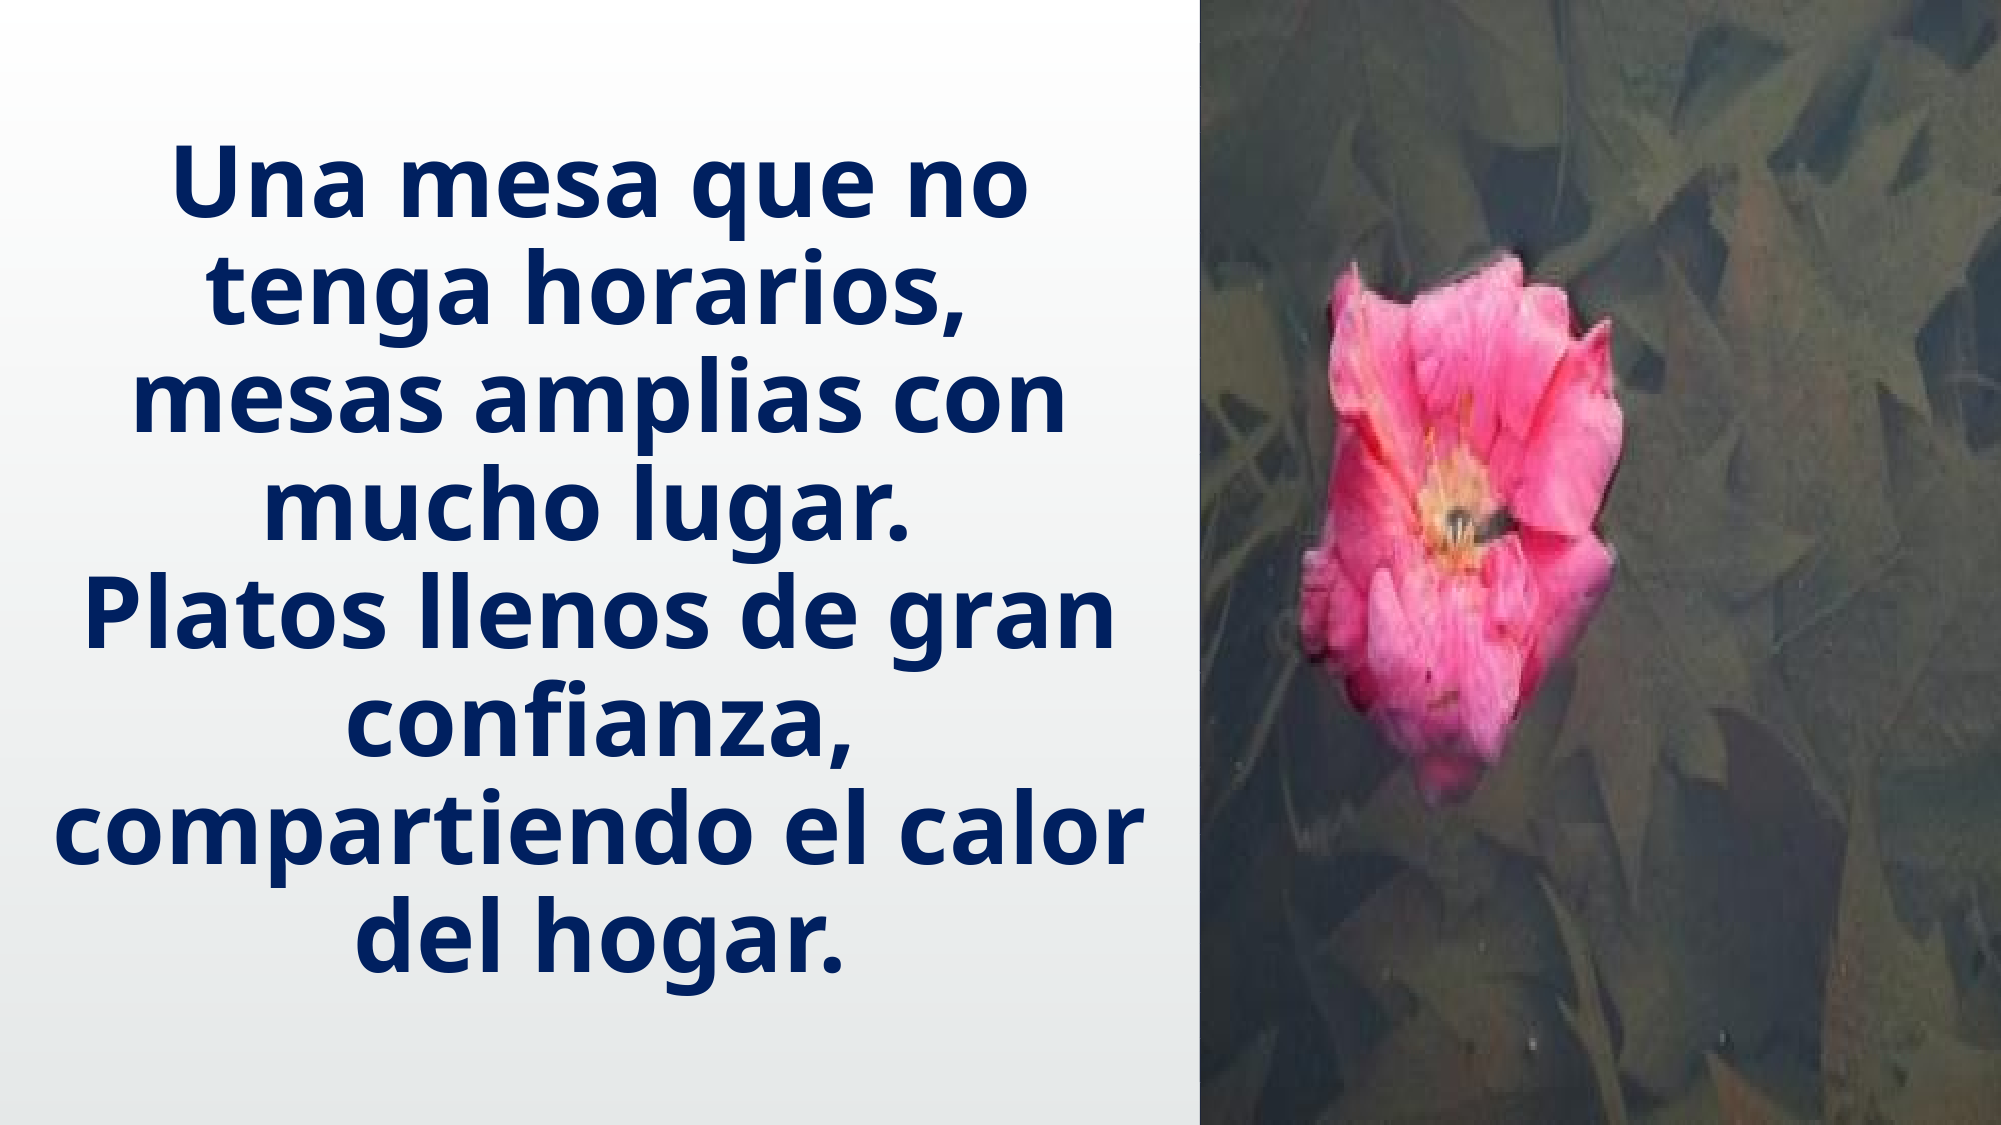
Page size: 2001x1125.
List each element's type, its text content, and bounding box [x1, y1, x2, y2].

title Una mesa que no tenga horarios, mesas amplias con mucho lugar. Platos llenos de gran confianza, compartiendo el calor del hogar. [0, 0, 1200, 1125]
picture [1200, 0, 2001, 1125]
